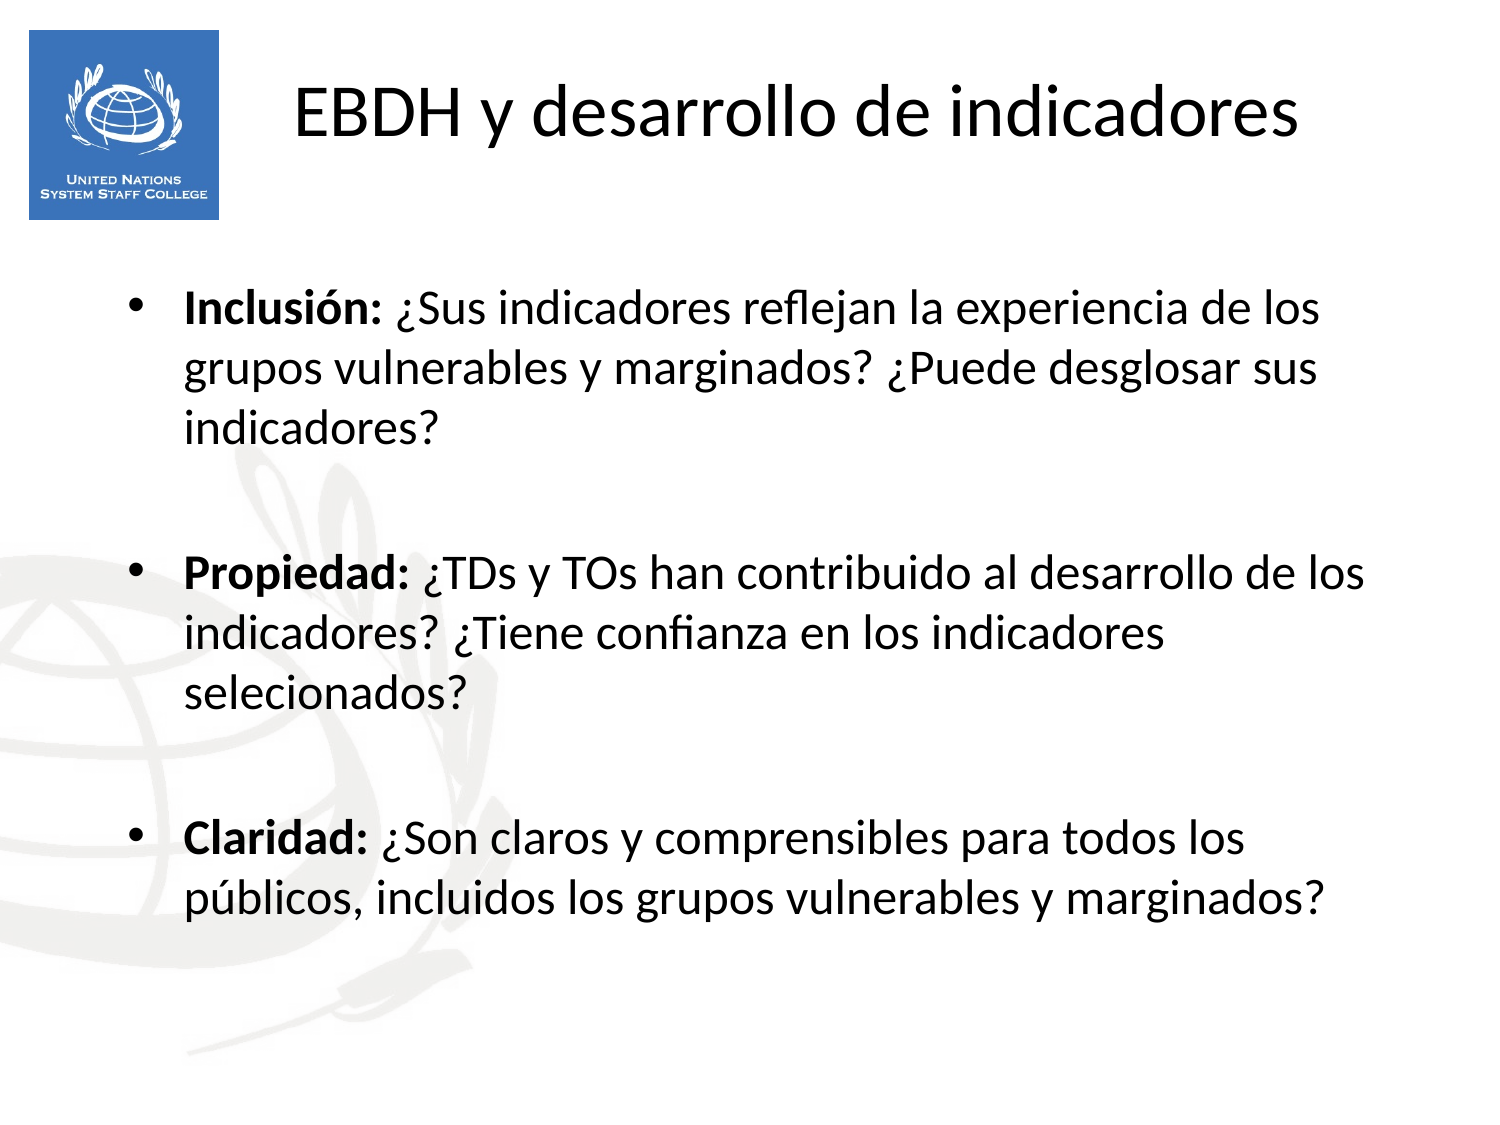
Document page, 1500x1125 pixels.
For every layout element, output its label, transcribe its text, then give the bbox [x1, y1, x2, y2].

text_box Inclusión: ¿Sus indicadores reflejan la experiencia de los grupos vulnerables y marginados? ¿Puede desglosar sus indicadores? Propiedad: ¿TDs y TOs han contribuido al desarrollo de los indicadores? ¿Tiene confianza en los indicadores selecionados? Claridad: ¿Son claros y comprensibles para todos los públicos, incluidos los grupos vulnerables y marginados? [112, 267, 1388, 1000]
text_box EBDH y desarrollo de indicadores [159, 54, 1435, 243]
picture [29, 30, 219, 220]
